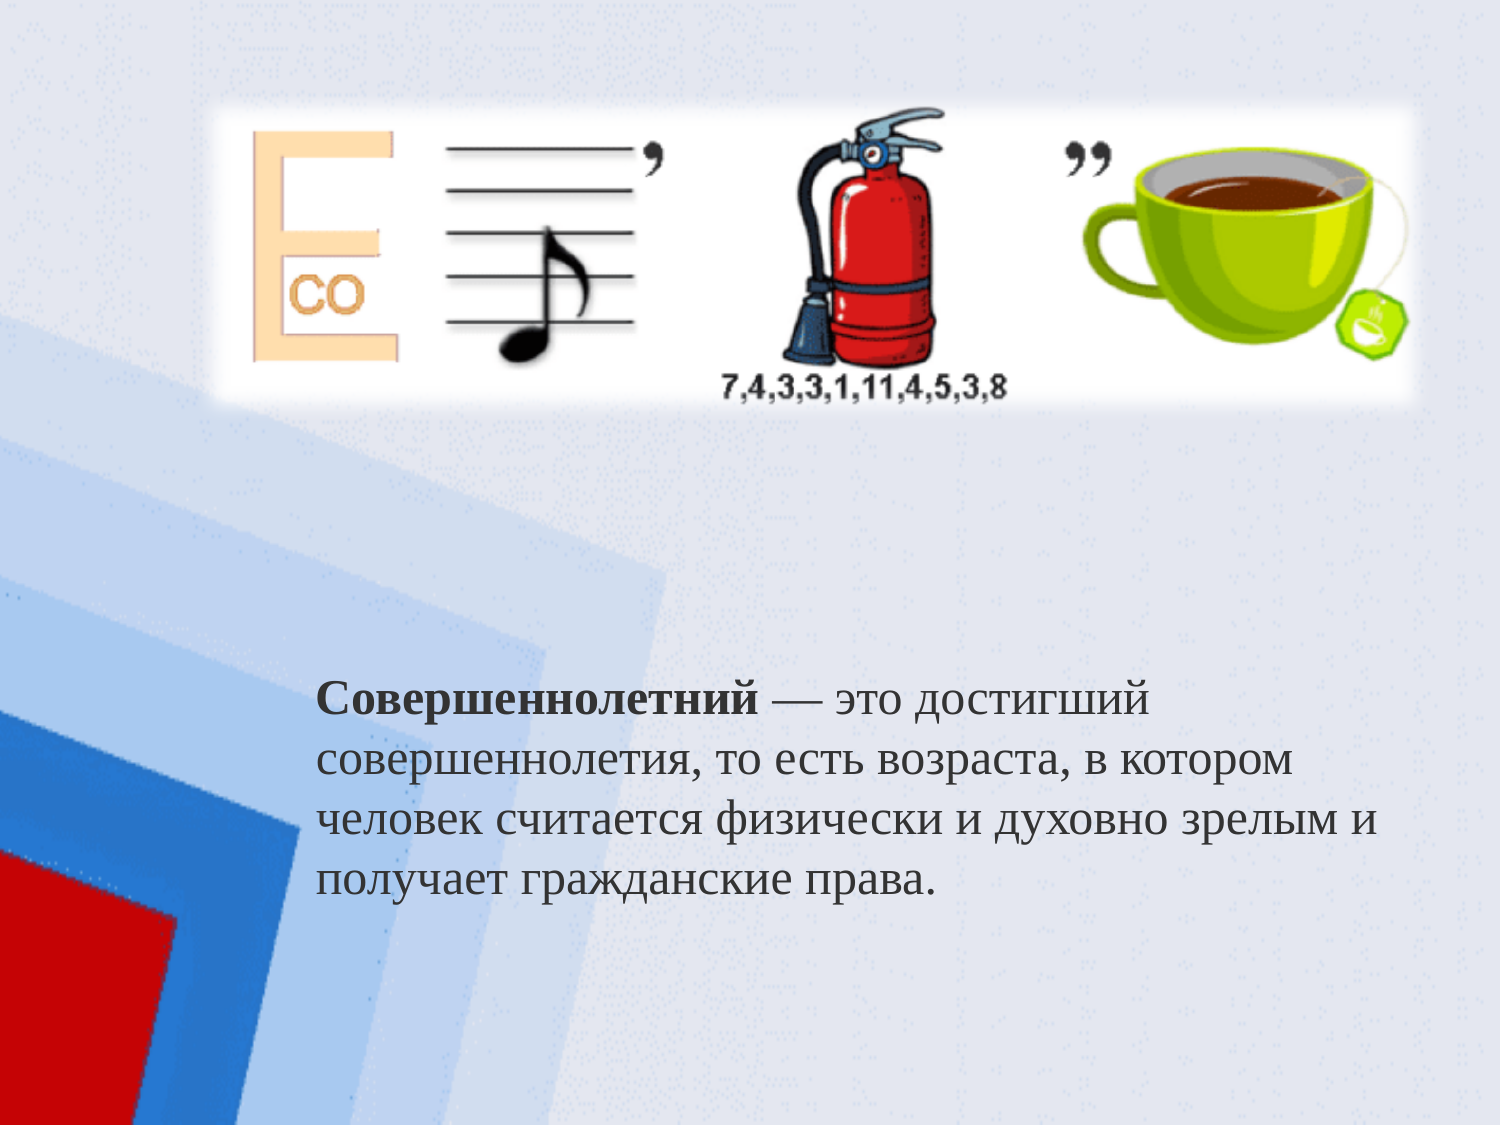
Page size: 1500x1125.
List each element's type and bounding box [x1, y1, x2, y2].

list [194, 89, 1431, 421]
picture [0, 0, 1500, 1125]
